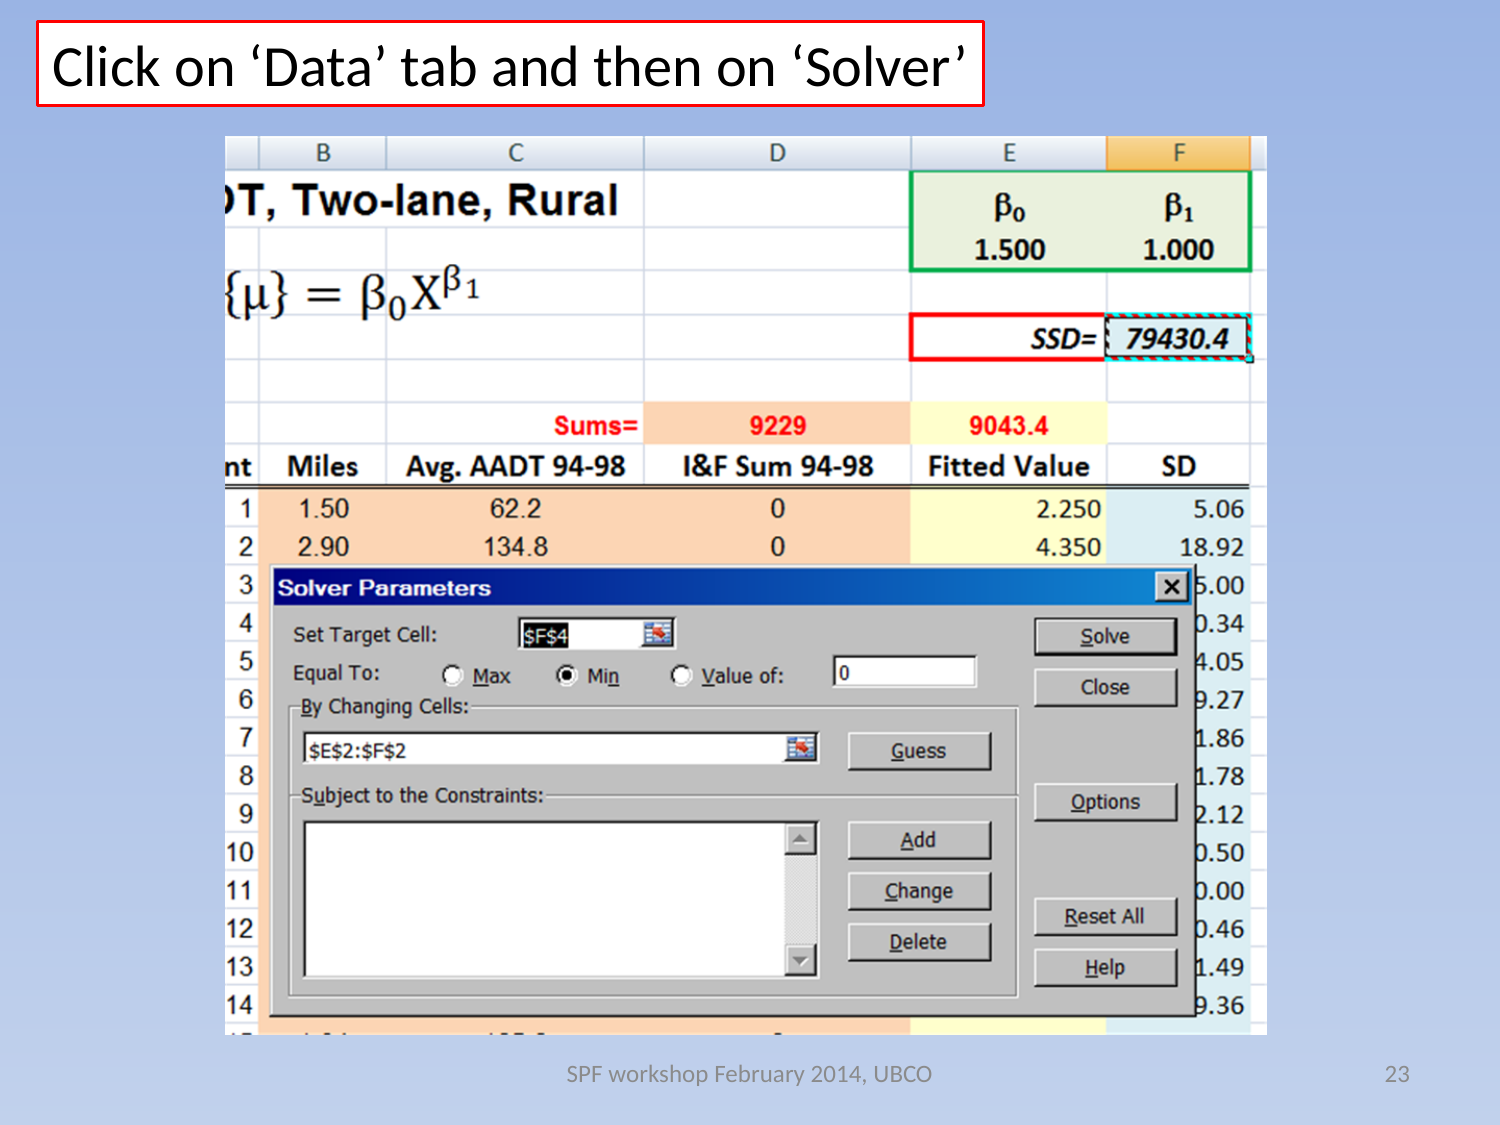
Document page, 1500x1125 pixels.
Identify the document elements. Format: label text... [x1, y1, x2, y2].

slide_number 23 [1074, 1042, 1425, 1103]
picture [224, 135, 1267, 1036]
footer SPF workshop February 2014, UBCO [512, 1044, 988, 1103]
text_box Click on ‘Data’ tab and then on ‘Solver’ [37, 21, 984, 106]
